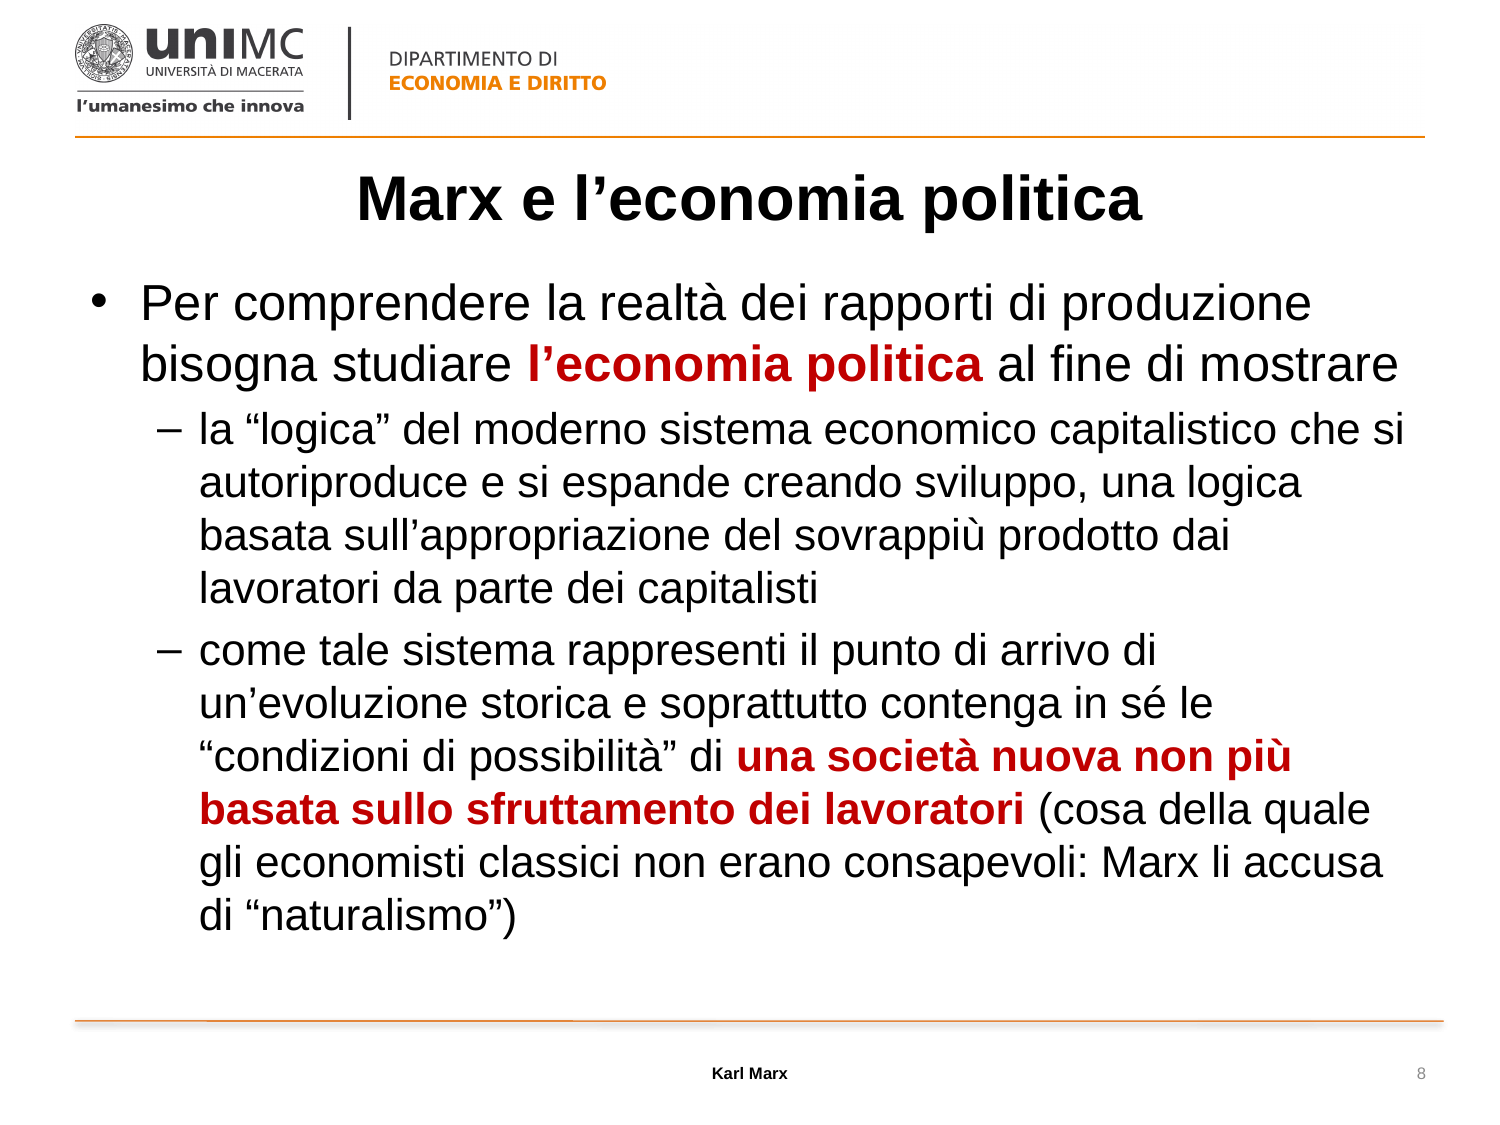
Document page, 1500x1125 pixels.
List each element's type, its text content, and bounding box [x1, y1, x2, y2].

list Per comprendere la realtà dei rapporti di produzione bisogna studiare l’economia politica al fine di mostrare la “logica” del moderno sistema economico capitalistico che si autoriproduce e si espande creando sviluppo, una logica basata sull’appropriazione del sovrappiù prodotto dai lavoratori da parte dei capitalisti come tale sistema rappresenti il punto di arrivo di un’evoluzione storica e soprattutto contenga in sé le “condizioni di possibilità” di una società nuova non più basata sullo sfruttamento dei lavoratori (cosa della quale gli economisti classici non erano consapevoli: Marx li accusa di “naturalismo”) [75, 262, 1425, 1005]
footer Karl Marx [512, 1042, 988, 1103]
slide_number 8 [1091, 1042, 1442, 1103]
title Marx e l’economia politica [75, 149, 1425, 241]
picture [75, 24, 1425, 138]
